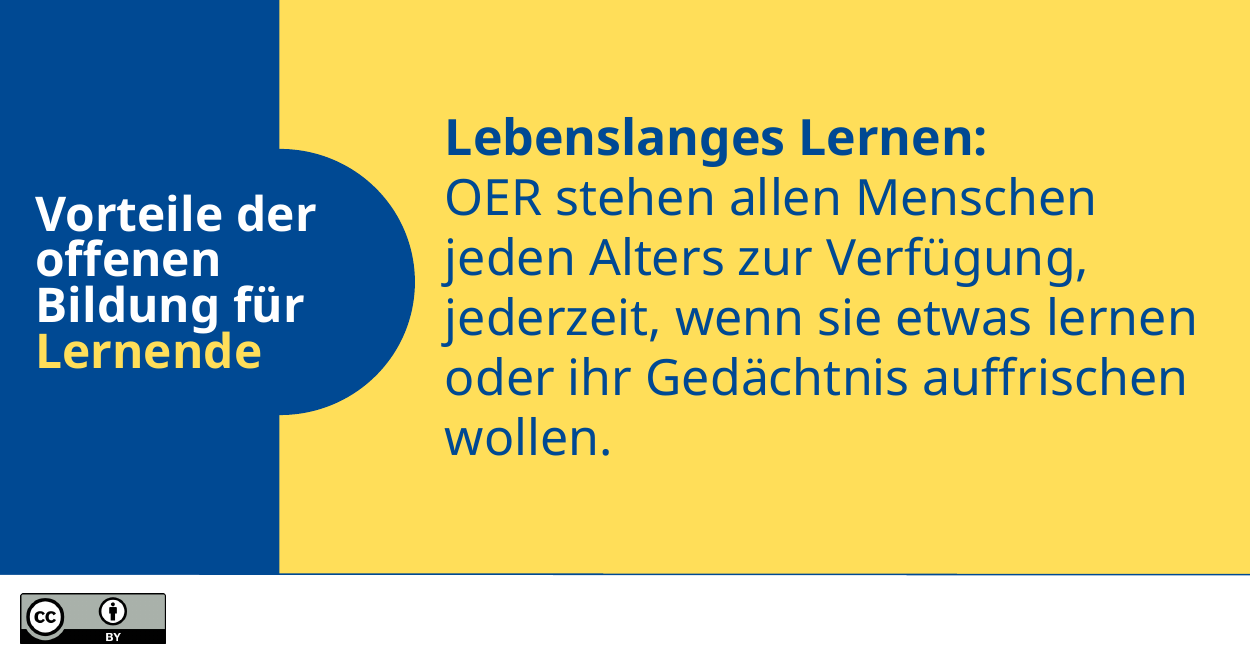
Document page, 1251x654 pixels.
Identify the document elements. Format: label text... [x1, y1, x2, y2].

picture [20, 592, 166, 645]
text_box Vorteile der offenen Bildung für Lernende [20, 179, 361, 393]
text_box [0, 0, 280, 573]
text_box [195, 148, 415, 389]
text_box [0, 582, 1250, 654]
text_box Lebenslanges Lernen: OER stehen allen Menschen jeden Alters zur Verfügung, jederzeit, wenn sie etwas lernen oder ihr Gedächtnis auffrischen wollen. [430, 90, 1238, 481]
text_box [206, 393, 355, 416]
